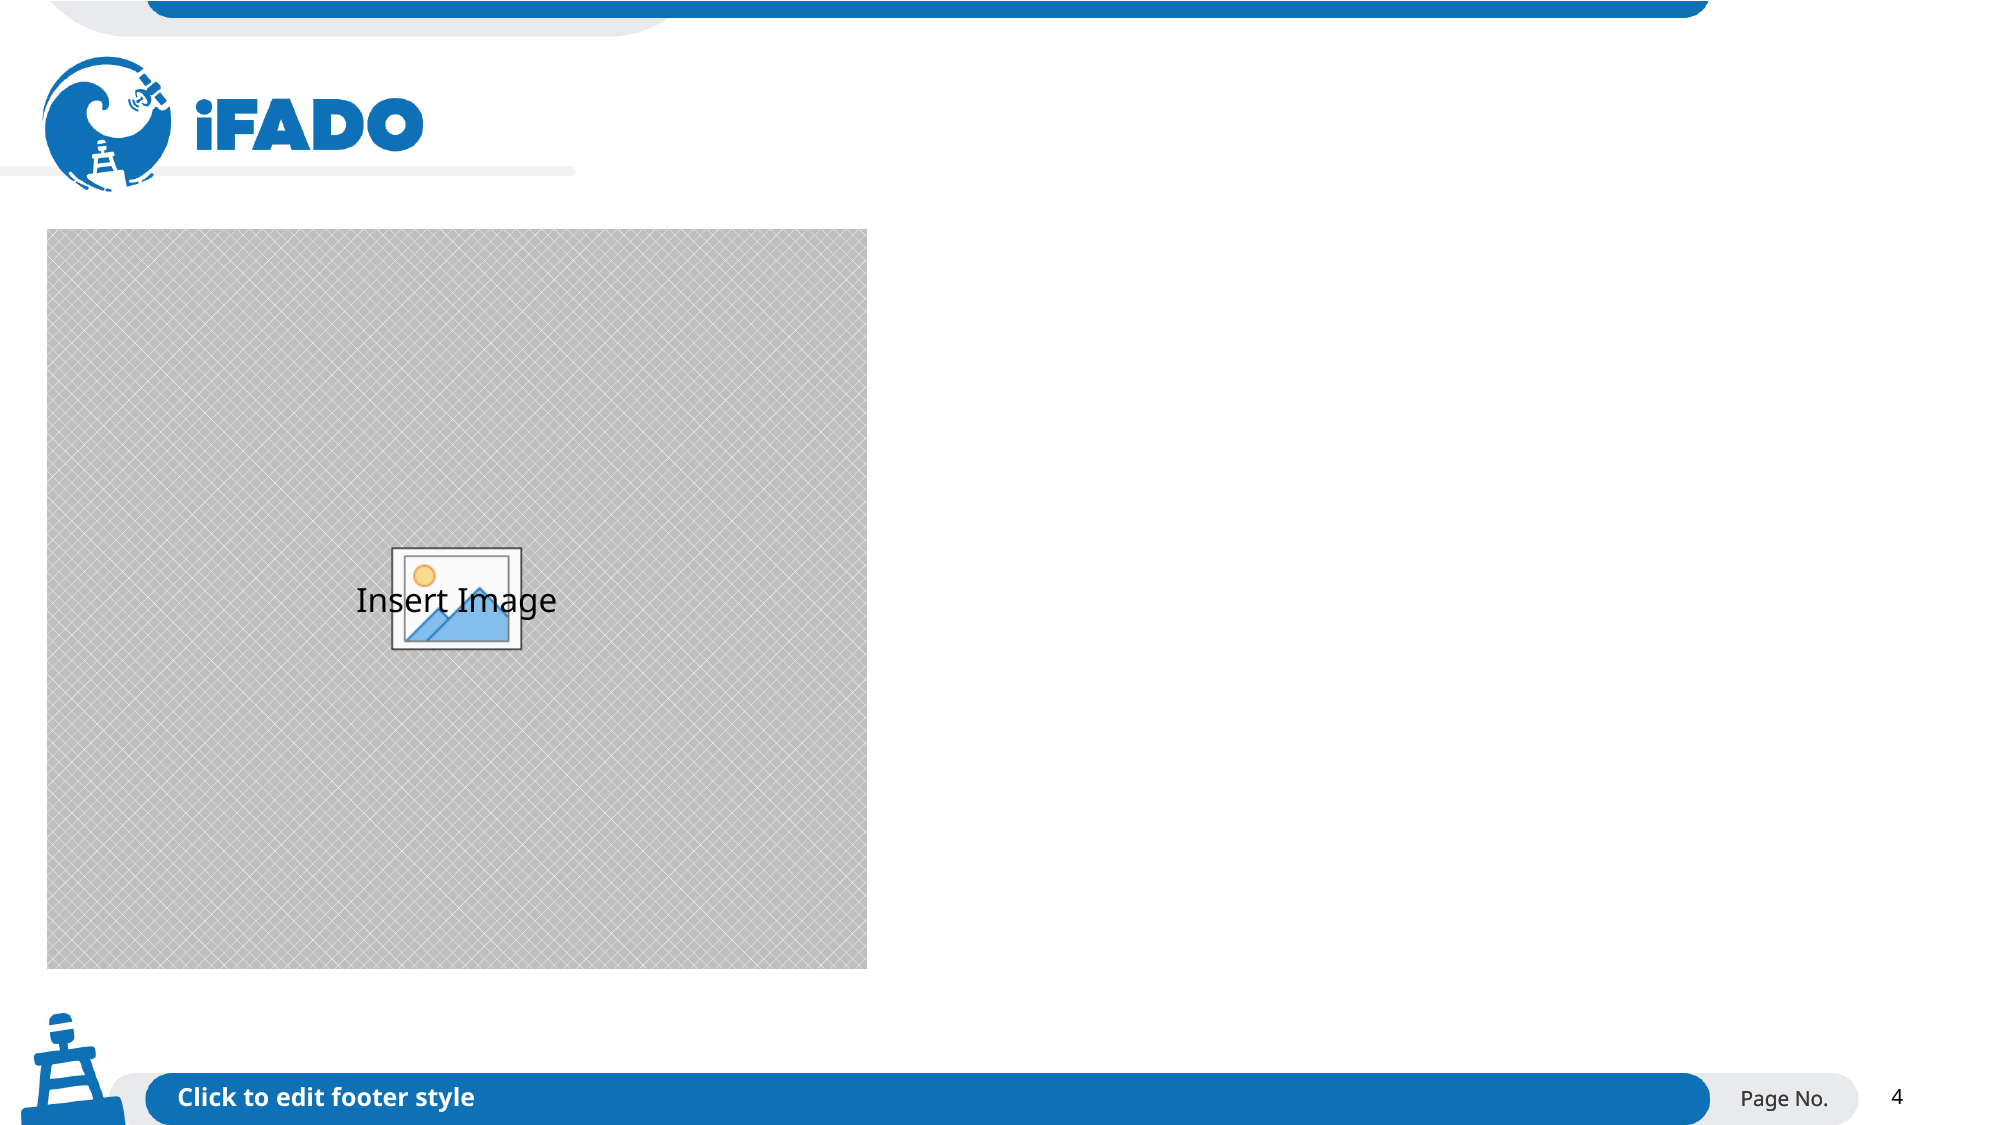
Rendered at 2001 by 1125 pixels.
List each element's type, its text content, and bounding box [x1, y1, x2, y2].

footer Click to edit footer style [162, 1072, 1666, 1124]
picture [0, 1, 2000, 1125]
